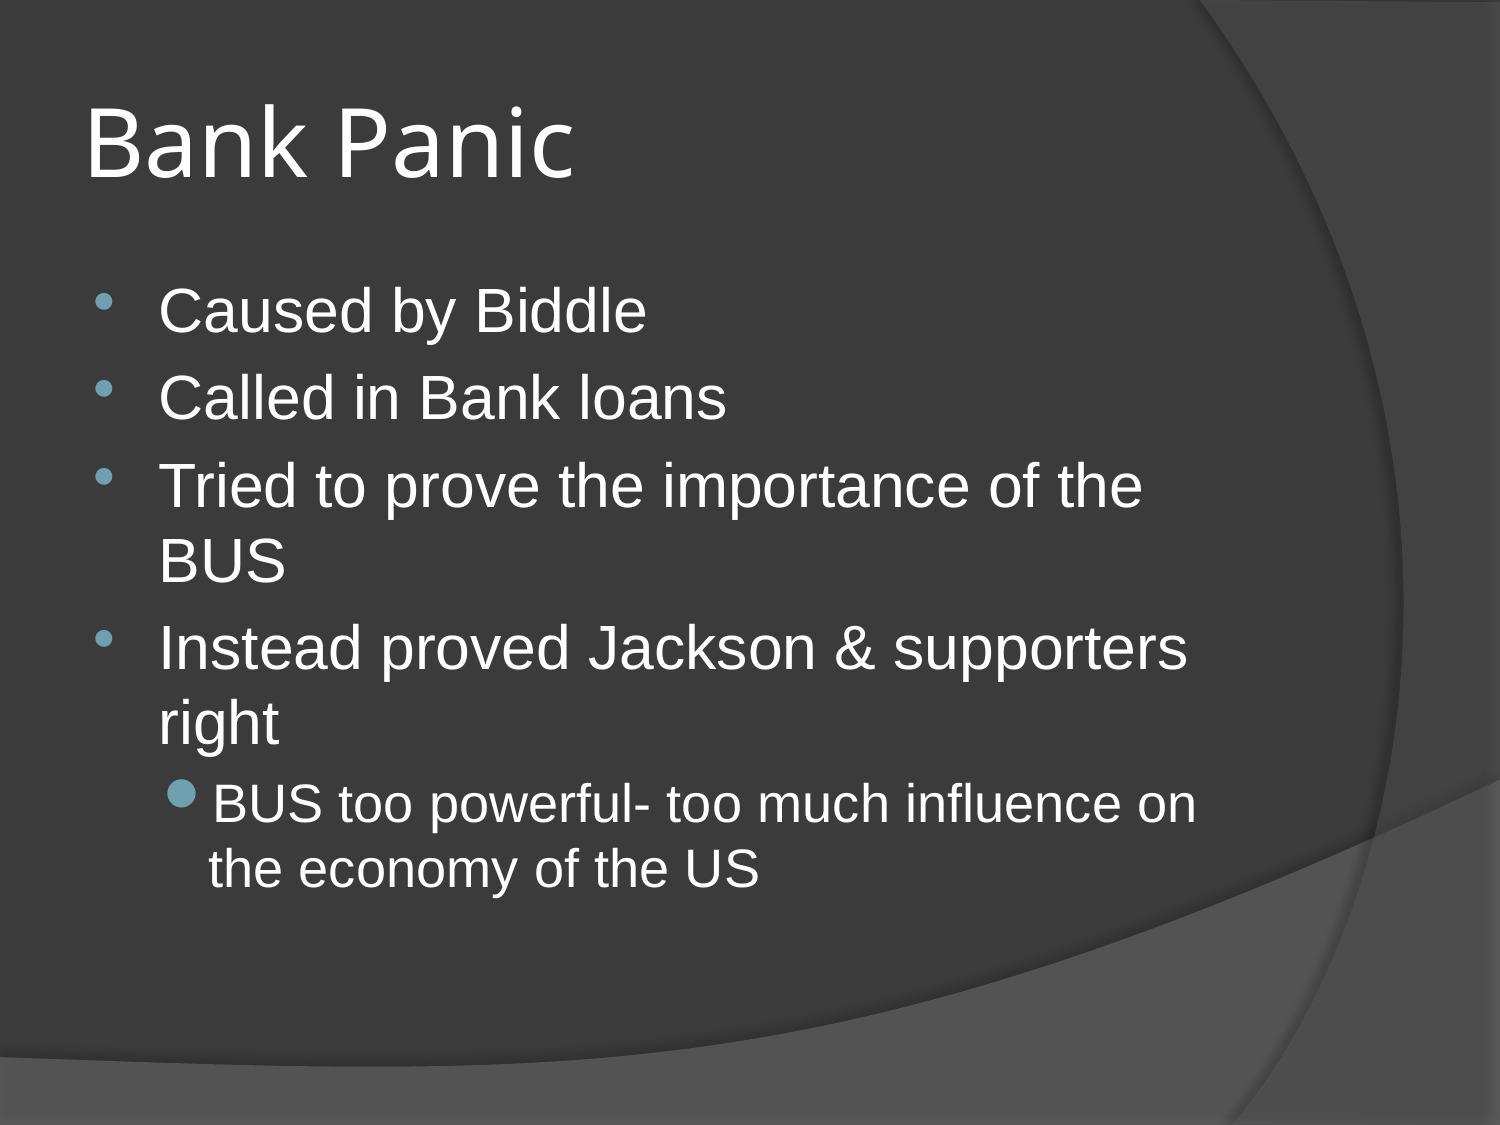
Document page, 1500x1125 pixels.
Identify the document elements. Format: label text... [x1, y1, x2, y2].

list Caused by Biddle Called in Bank loans Tried to prove the importance of the BUS Instead proved Jackson & supporters right BUS too powerful- too much influence on the economy of the US [75, 262, 1300, 1005]
title Bank Panic [75, 45, 1300, 233]
